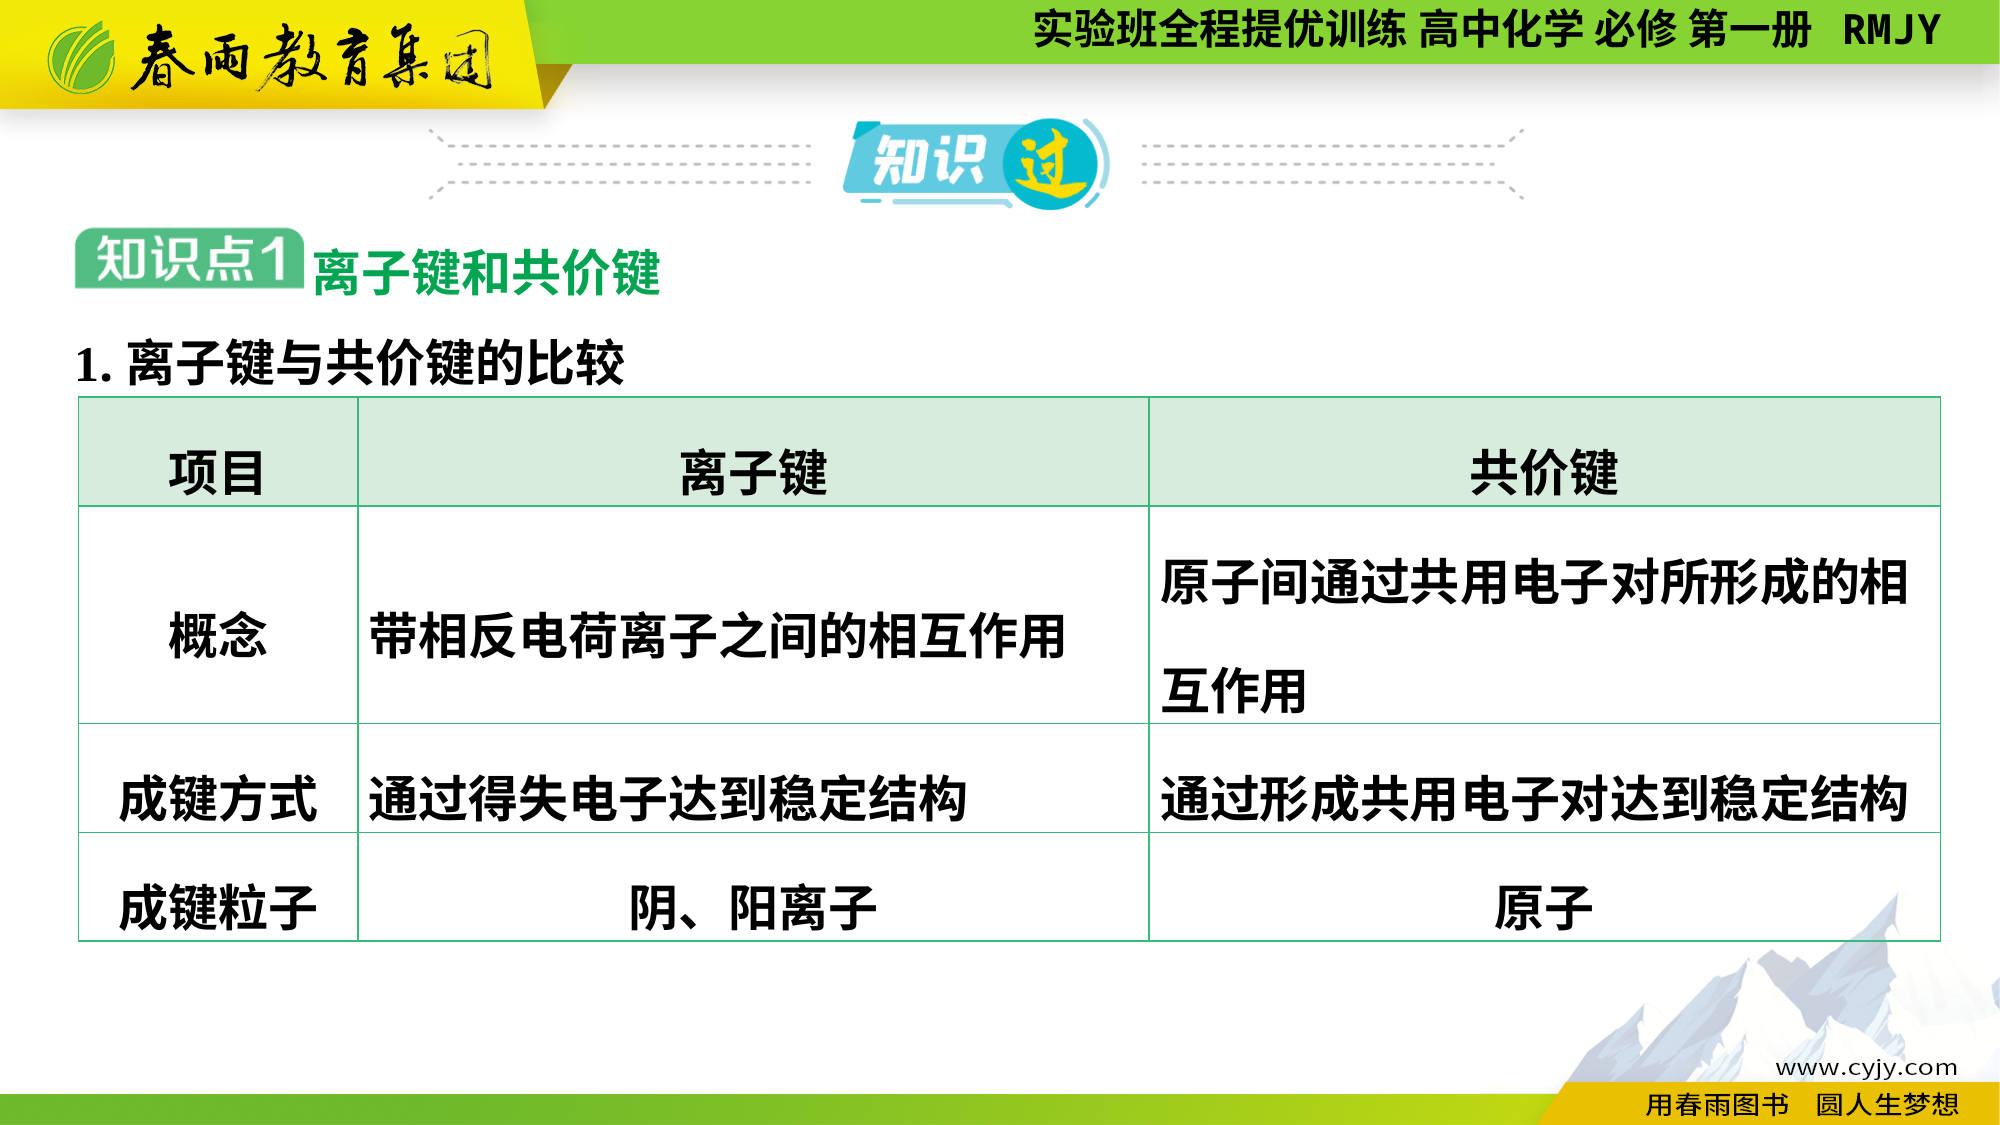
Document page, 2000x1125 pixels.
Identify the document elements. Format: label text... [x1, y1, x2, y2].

table_cell 带相反电荷离子之间的相互作用 [359, 507, 1148, 723]
table_cell 概念 [79, 507, 357, 723]
table_cell 成键粒子 [79, 833, 357, 940]
table_cell 阴、阳离子 [359, 833, 1148, 940]
table_header 项目 [79, 398, 357, 505]
table_header 离子键 [359, 398, 1148, 505]
table_cell 通过得失电子达到稳定结构 [359, 724, 1148, 832]
table_cell 成键方式 [79, 724, 357, 832]
table_cell 通过形成共用电子对达到稳定结构 [1150, 724, 1940, 832]
table_header 共价键 [1150, 398, 1940, 505]
table_cell 原子 [1150, 833, 1940, 940]
table_cell 原子间通过共用电子对所形成的相互作用 [1150, 507, 1940, 723]
list 离子键和共价键 1.离子键与共价键的比较 [59, 203, 1944, 390]
picture [0, 0, 2000, 1125]
